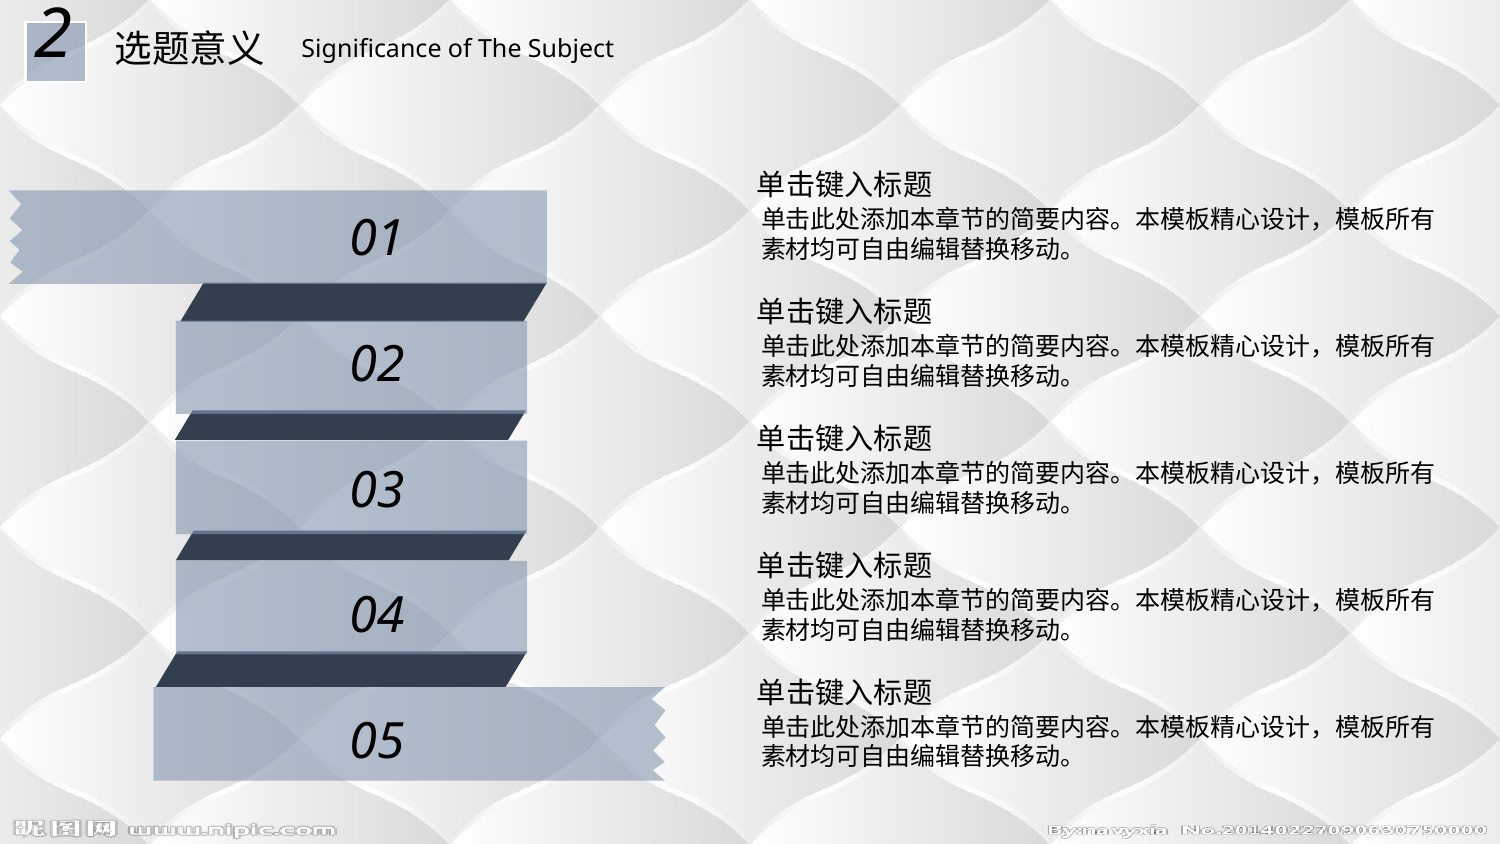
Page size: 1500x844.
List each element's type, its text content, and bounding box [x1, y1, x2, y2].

text_box [155, 653, 527, 686]
text_box [180, 285, 547, 320]
text_box [175, 560, 528, 655]
text_box 单击键入标题 [734, 667, 962, 718]
text_box 单击键入标题 [734, 413, 962, 463]
text_box 单击此处添加本章节的简要内容。本模板精心设计，模板所有素材均可自由编辑替换移动。 [746, 576, 1468, 652]
text_box [173, 535, 526, 562]
text_box 选题意义 [126, 17, 675, 77]
text_box 05 [334, 700, 437, 776]
text_box [5, 189, 548, 285]
text_box [152, 686, 668, 782]
text_box [175, 440, 528, 535]
text_box 单击键入标题 [734, 540, 962, 590]
text_box [173, 415, 525, 441]
text_box 单击键入标题 [734, 158, 962, 209]
text_box 01 [334, 198, 437, 273]
text_box 单击此处添加本章节的简要内容。本模板精心设计，模板所有素材均可自由编辑替换移动。 [746, 449, 1468, 525]
text_box 2 [19, 0, 126, 79]
text_box 单击键入标题 [734, 285, 962, 336]
text_box [175, 320, 528, 415]
text_box 单击此处添加本章节的简要内容。本模板精心设计，模板所有素材均可自由编辑替换移动。 [746, 323, 1468, 398]
text_box Significance of The Subject [286, 24, 860, 70]
text_box 03 [334, 449, 437, 525]
text_box [24, 79, 87, 83]
text_box 02 [334, 323, 437, 399]
picture [0, 0, 1500, 844]
text_box 04 [334, 575, 437, 651]
text_box 单击此处添加本章节的简要内容。本模板精心设计，模板所有素材均可自由编辑替换移动。 [746, 703, 1468, 779]
text_box 单击此处添加本章节的简要内容。本模板精心设计，模板所有素材均可自由编辑替换移动。 [746, 196, 1468, 272]
